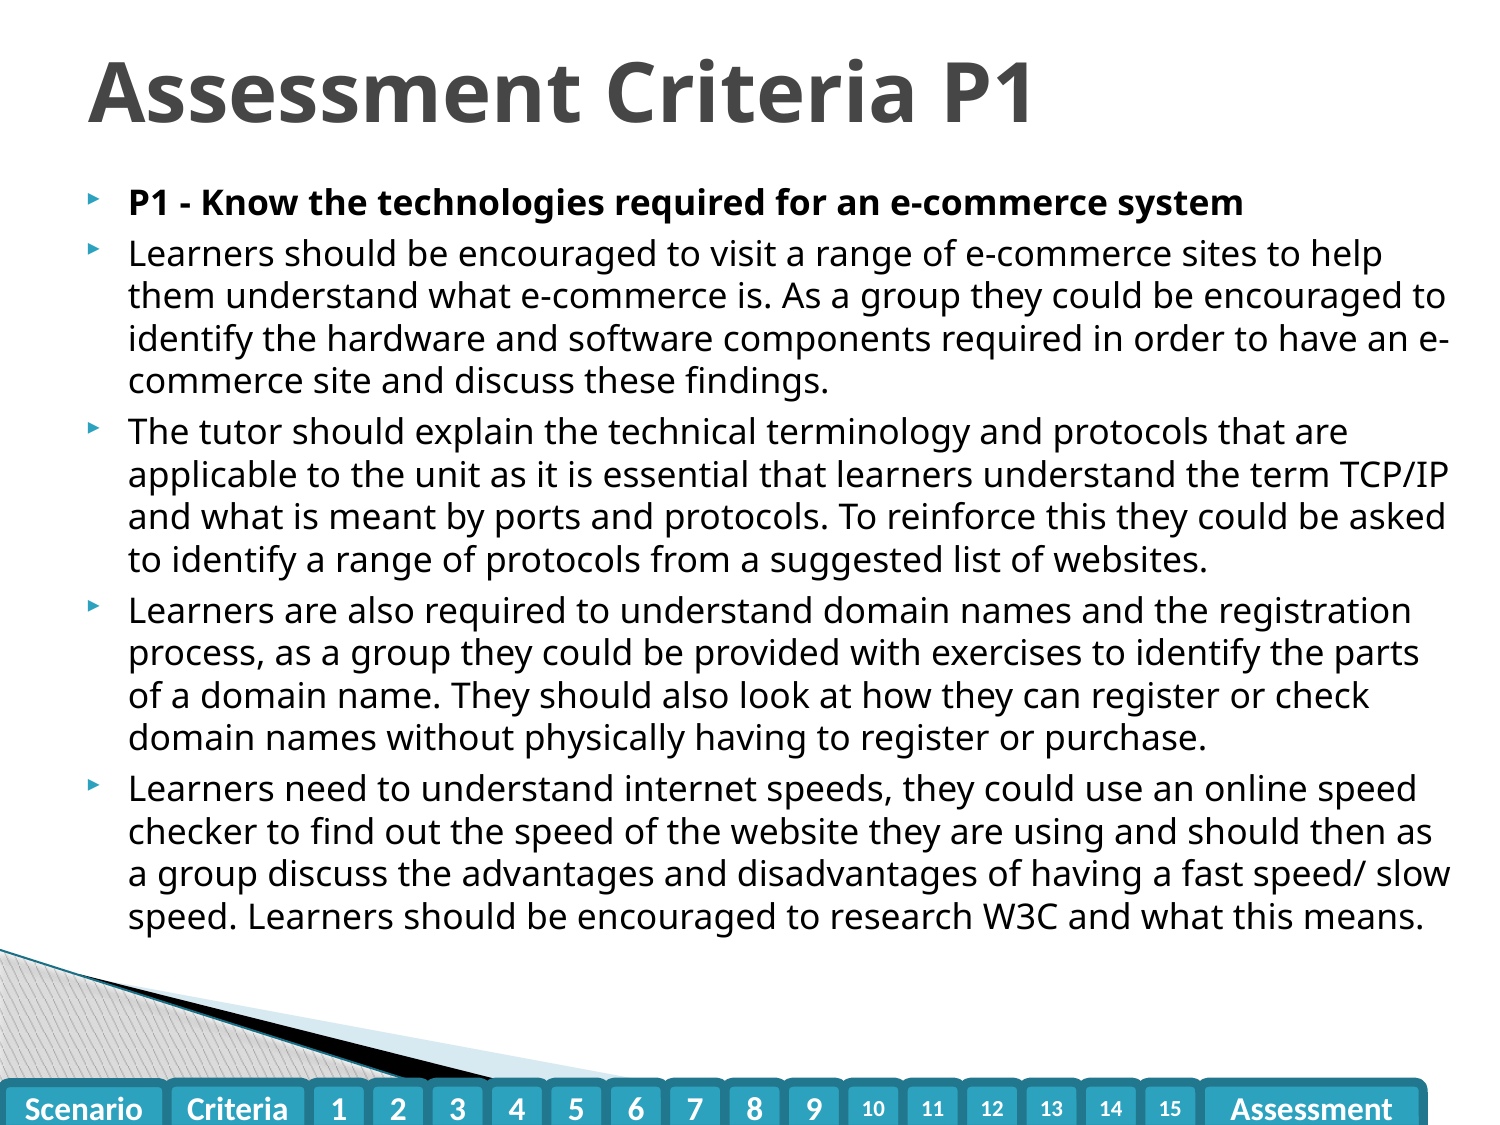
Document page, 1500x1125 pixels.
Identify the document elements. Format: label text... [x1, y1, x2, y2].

title Assessment Criteria P1 [73, 19, 1424, 159]
list P1 - Know the technologies required for an e-commerce system Learners should be encouraged to visit a range of e-commerce sites to help them understand what e-commerce is. As a group they could be encouraged to identify the hardware and software components required in order to have an e-commerce site and discuss these findings. The tutor should explain the technical terminology and protocols that are applicable to the unit as it is essential that learners understand the term TCP/IP and what is meant by ports and protocols. To reinforce this they could be asked to identify a range of protocols from a suggested list of websites. Learners are also required to understand domain names and the registration process, as a group they could be provided with exercises to identify the parts of a domain name. They should also look at how they can register or check domain names without physically having to register or purchase. Learners need to understand internet speeds, they could use an online speed checker to find out the speed of the website they are using and should then as a group discuss the advantages and disadvantages of having a fast speed/ slow speed. Learners should be encouraged to research W3C and what this means. [53, 172, 1471, 1059]
